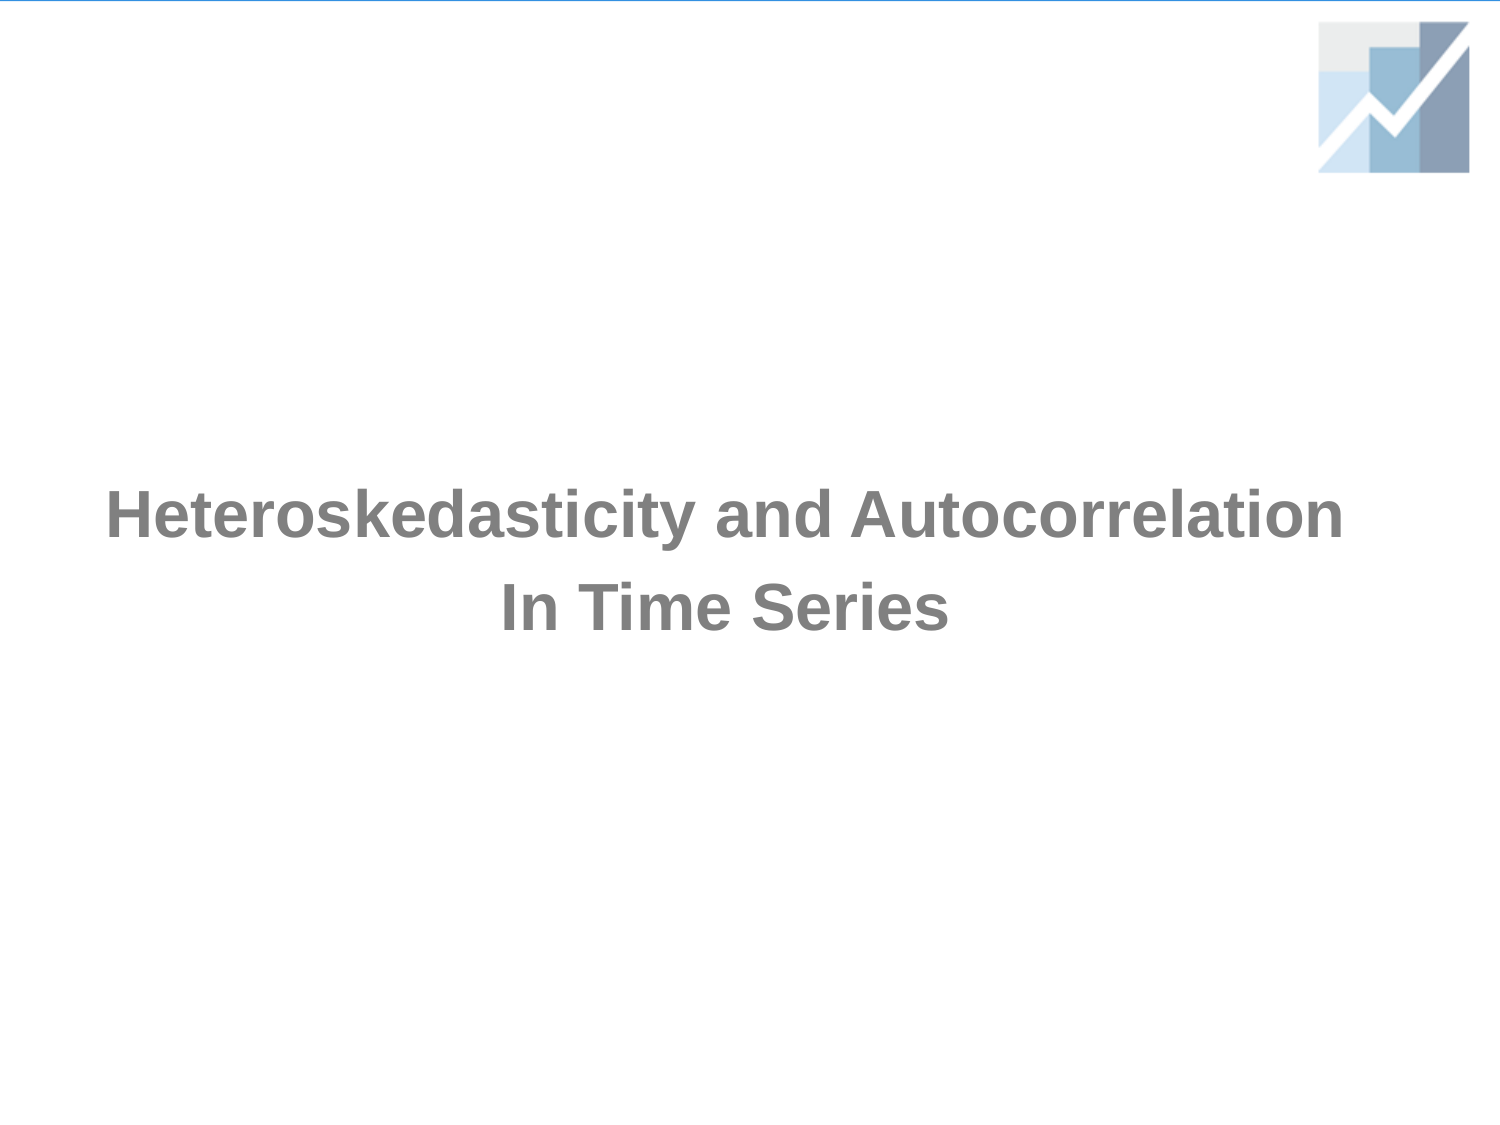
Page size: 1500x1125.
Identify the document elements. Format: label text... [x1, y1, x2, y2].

subtitle Heteroskedasticity and Autocorrelation In Time Series [63, 463, 1389, 727]
picture [1300, 11, 1479, 181]
